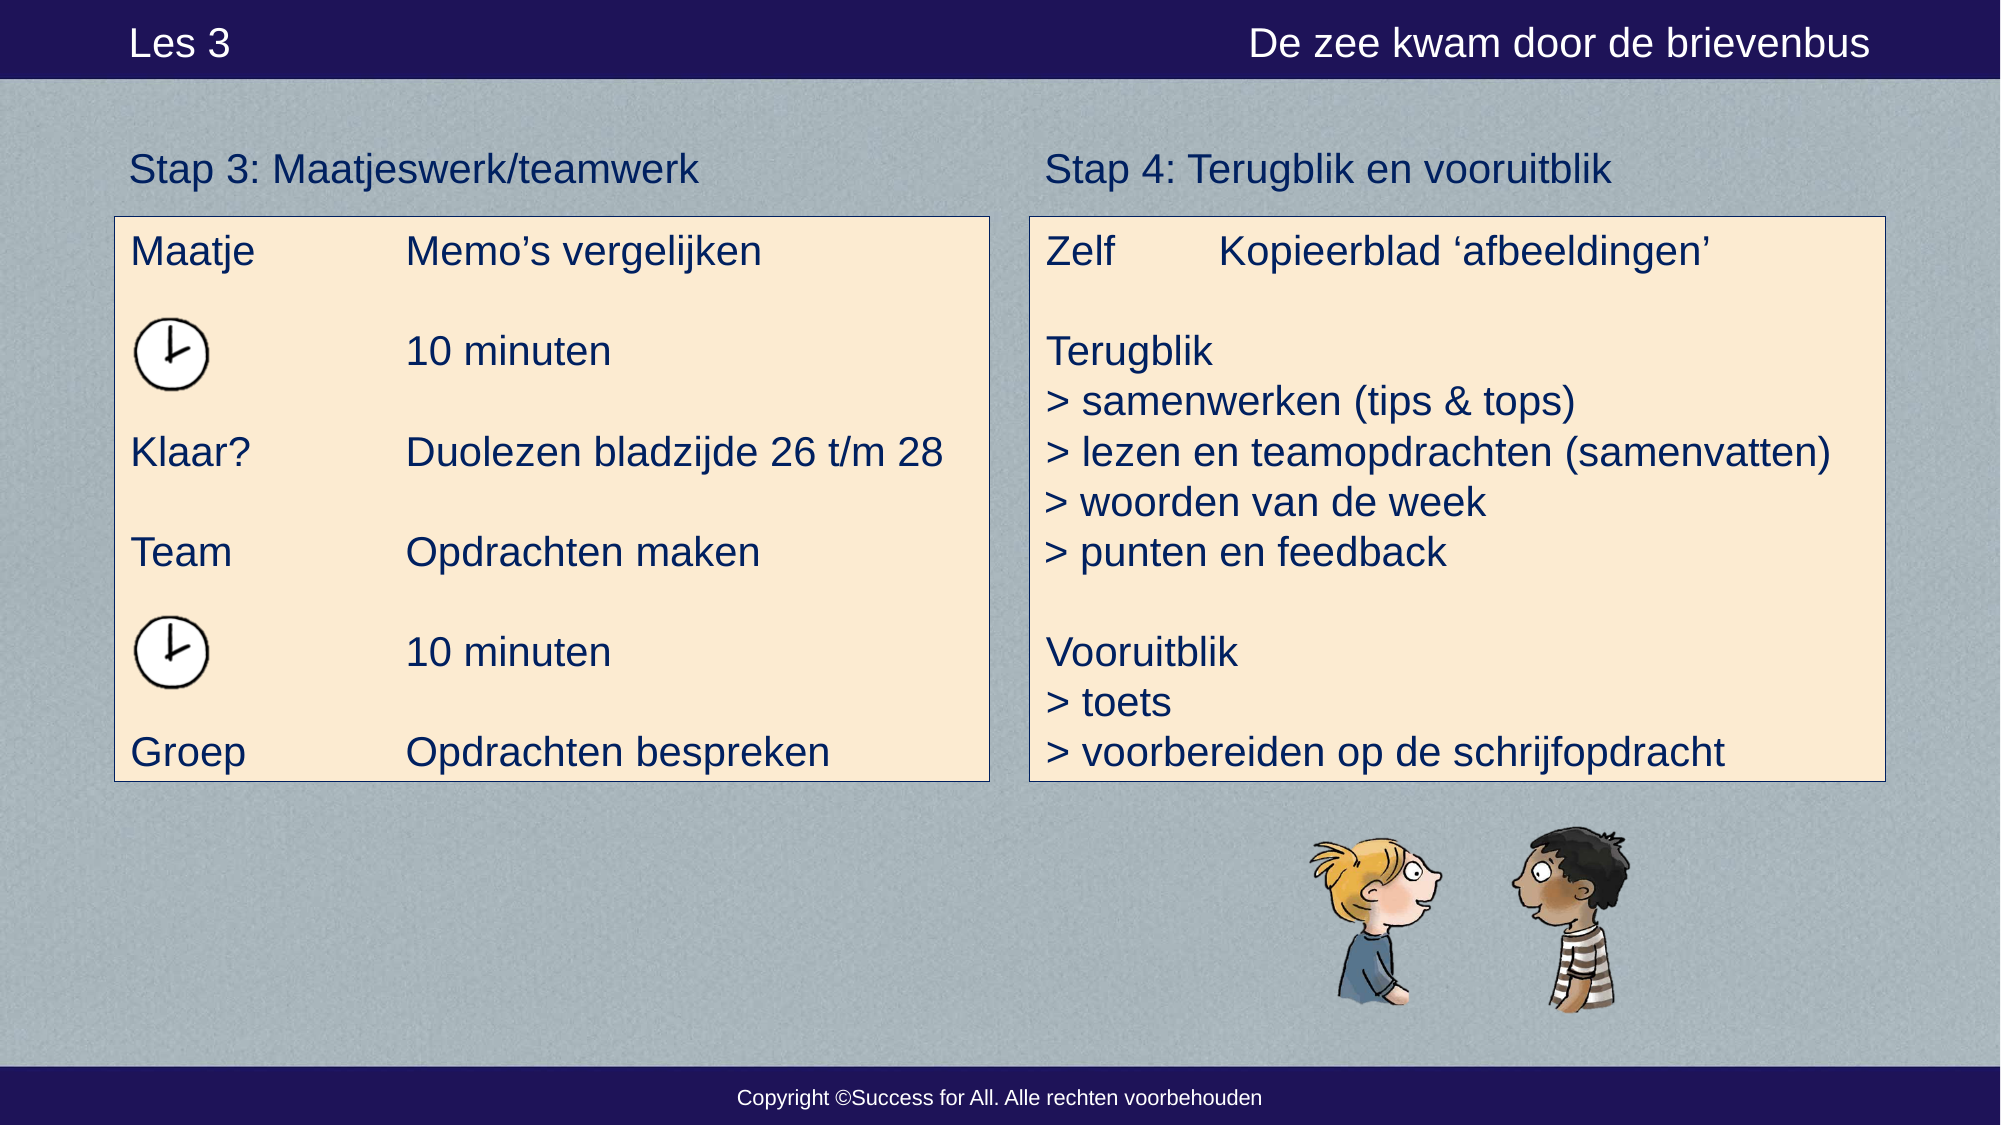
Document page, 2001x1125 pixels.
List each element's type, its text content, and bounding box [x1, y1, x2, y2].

picture [0, 0, 2001, 1125]
text_box Stap 4: Terugblik en vooruitblik [1029, 134, 1822, 200]
text_box Stap 3: Maatjeswerk/teamwerk [114, 134, 907, 200]
text_box Les 3 [114, 8, 354, 73]
text_box Maatje Memo’s vergelijken 10 minuten Klaar? Duolezen bladzijde 26 t/m 28 Team Opdrachten maken 10 minuten Groep Opdrachten bespreken [114, 216, 990, 782]
text_box De zee kwam door de brievenbus [999, 8, 1886, 73]
text_box Copyright ©Success for All. Alle rechten voorbehouden [0, 1076, 2000, 1125]
text_box Zelf Kopieerblad ‘afbeeldingen’ Terugblik > samenwerken (tips & tops) > lezen en teamopdrachten (samenvatten) > woorden van de week > punten en feedback Vooruitblik > toets > voorbereiden op de schrijfopdracht [1029, 216, 1886, 782]
